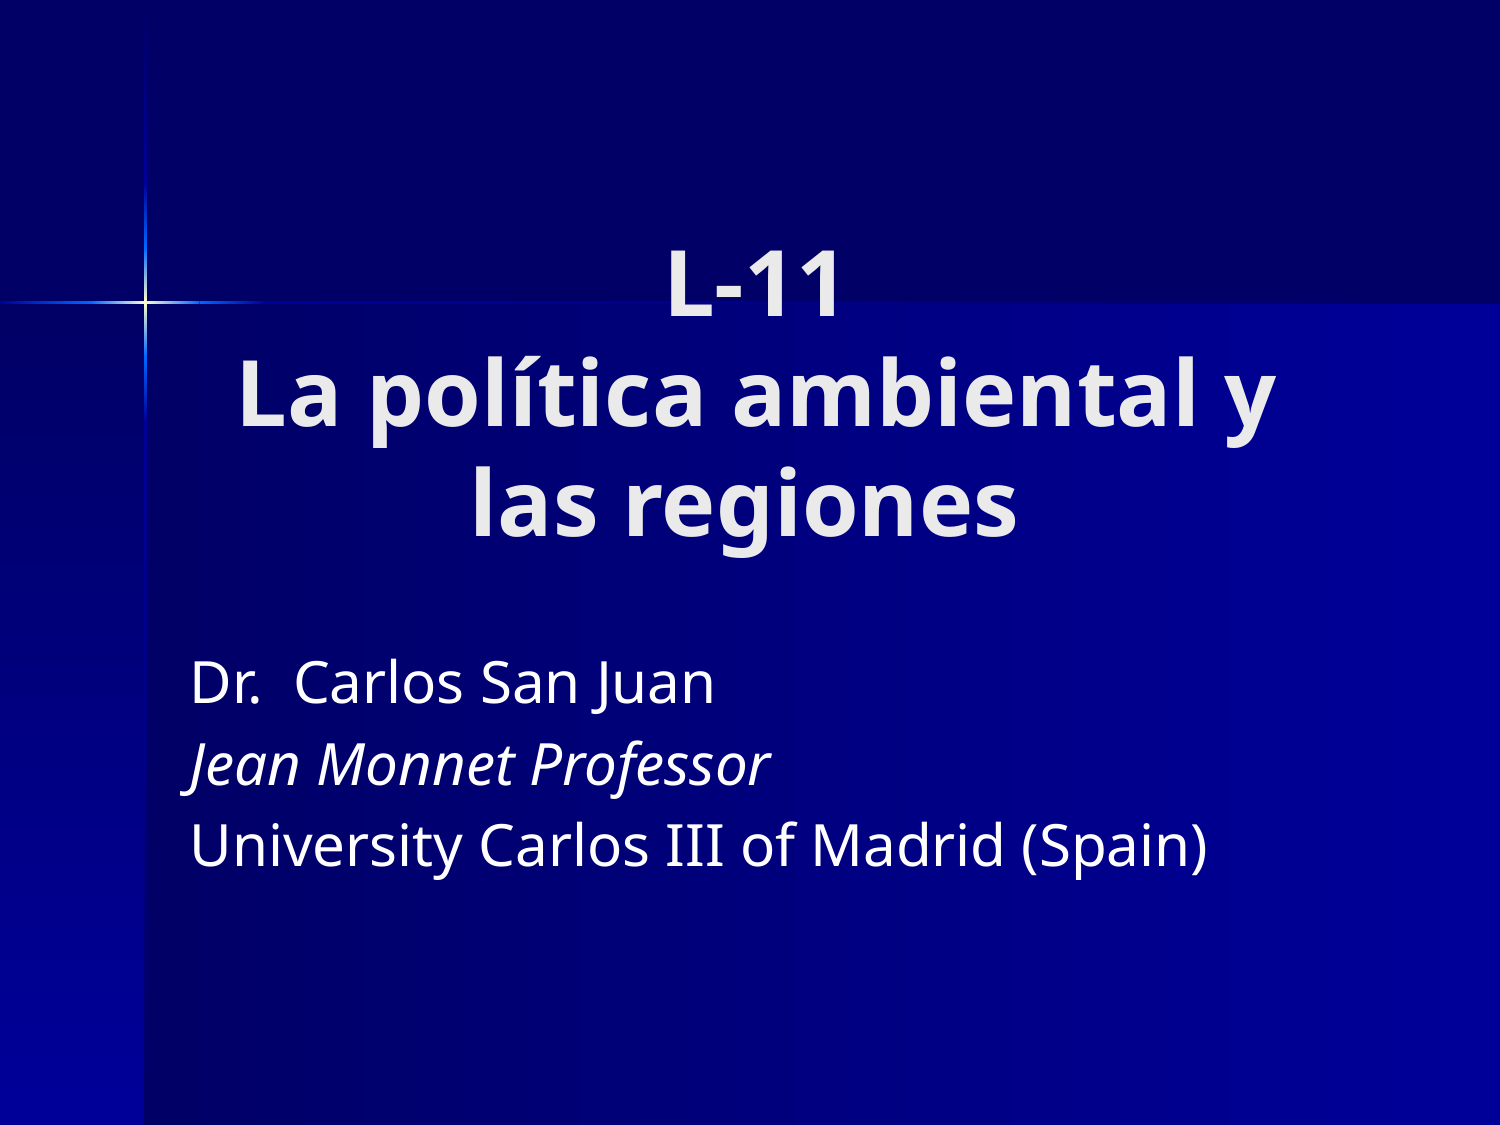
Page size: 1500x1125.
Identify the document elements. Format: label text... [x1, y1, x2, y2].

title L-11 La política ambiental y las regiones [174, 327, 1338, 563]
subtitle Dr. Carlos San Juan Jean Monnet Professor University Carlos III of Madrid (Spain) [174, 637, 1225, 925]
